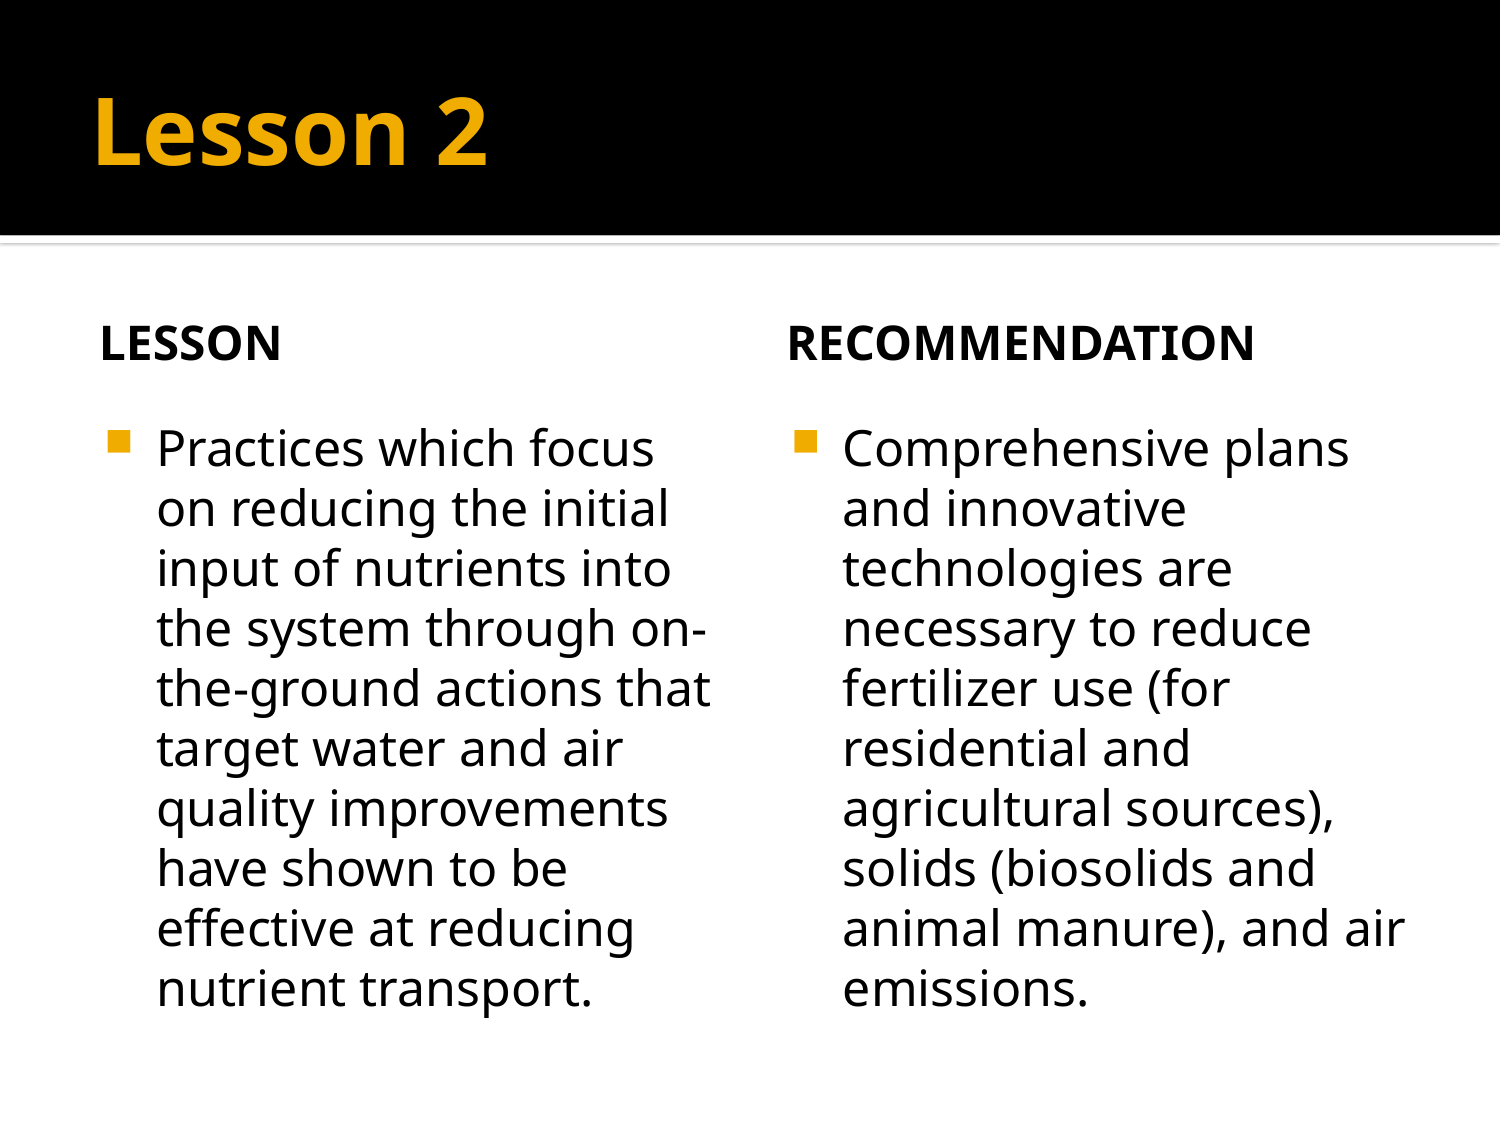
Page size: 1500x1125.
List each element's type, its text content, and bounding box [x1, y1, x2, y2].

title Lesson 2 [75, 24, 1425, 231]
list Recommendation [761, 278, 1425, 396]
list Comprehensive plans and innovative technologies are necessary to reduce fertilizer use (for residential and agricultural sources), solids (biosolids and animal manure), and air emissions. [761, 401, 1425, 1050]
list Practices which focus on reducing the initial input of nutrients into the system through on-the-ground actions that target water and air quality improvements have shown to be effective at reducing nutrient transport. [75, 401, 738, 1050]
list Lesson [75, 278, 738, 396]
